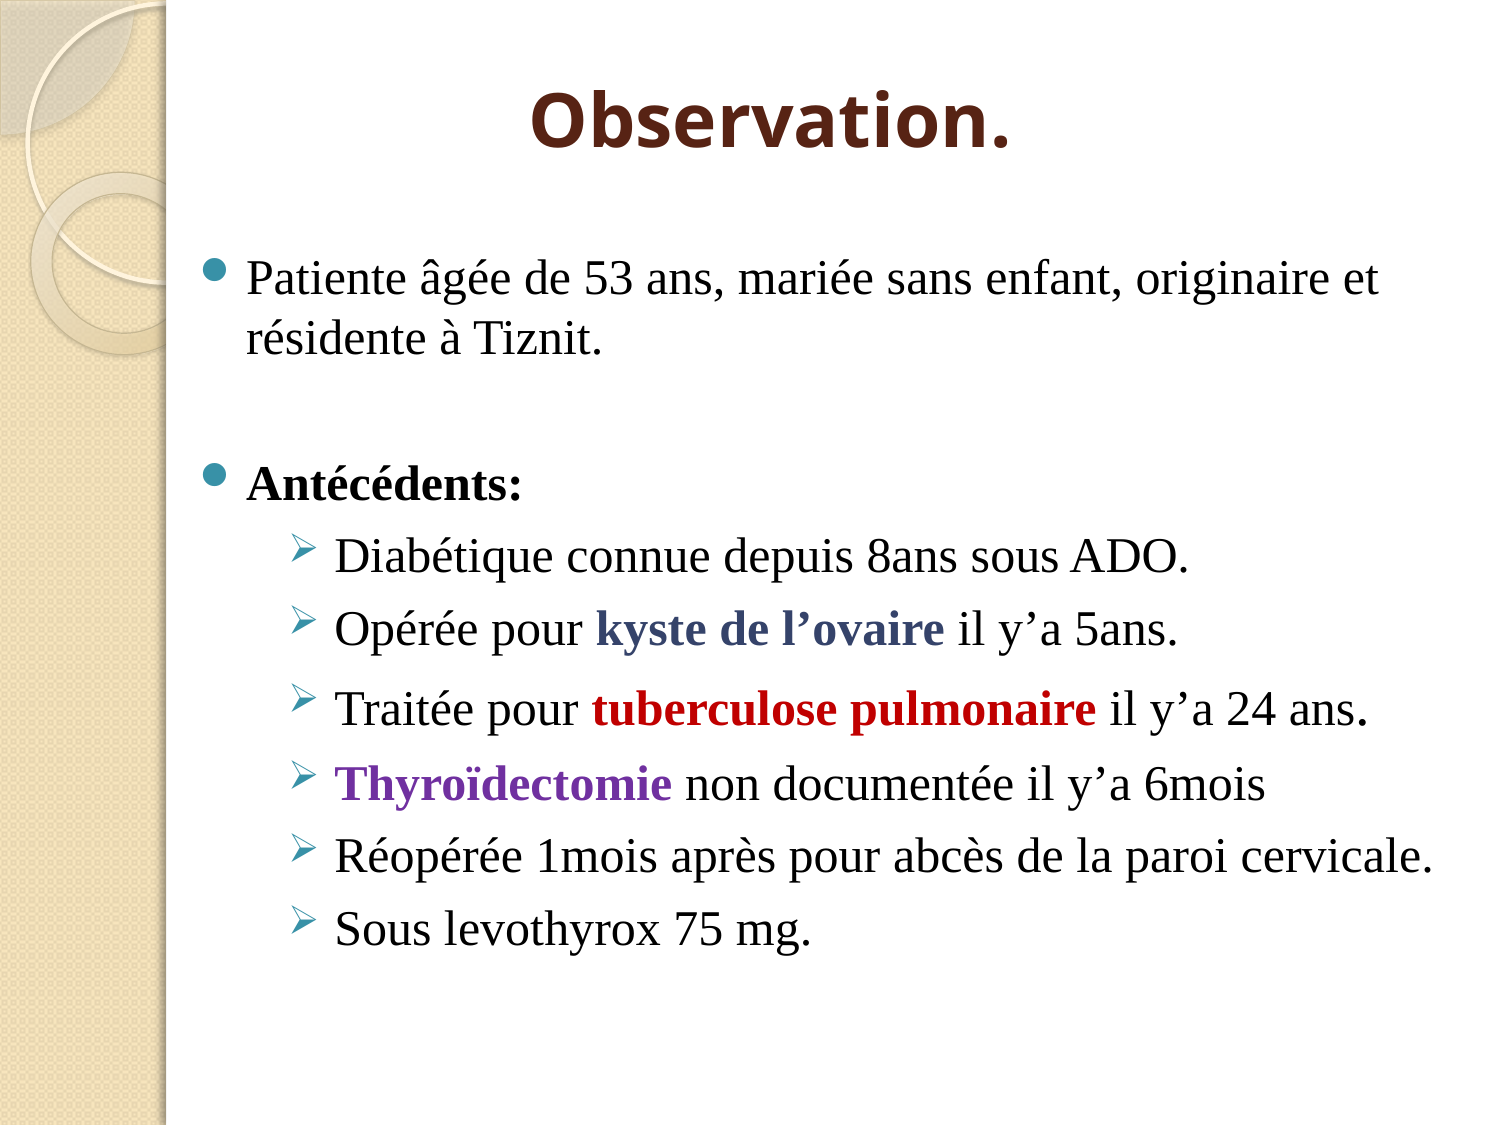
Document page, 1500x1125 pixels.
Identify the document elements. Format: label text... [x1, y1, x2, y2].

list Patiente âgée de 53 ans, mariée sans enfant, originaire et résidente à Tiznit. Antécédents: Diabétique connue depuis 8ans sous ADO. Opérée pour kyste de l’ovaire il y’a 5ans. Traitée pour tuberculose pulmonaire il y’a 24 ans. Thyroïdectomie non documentée il y’a 6mois Réopérée 1mois après pour abcès de la paroi cervicale. Sous levothyrox 75 mg. [171, 237, 1466, 1025]
title Observation. [513, 66, 1069, 169]
